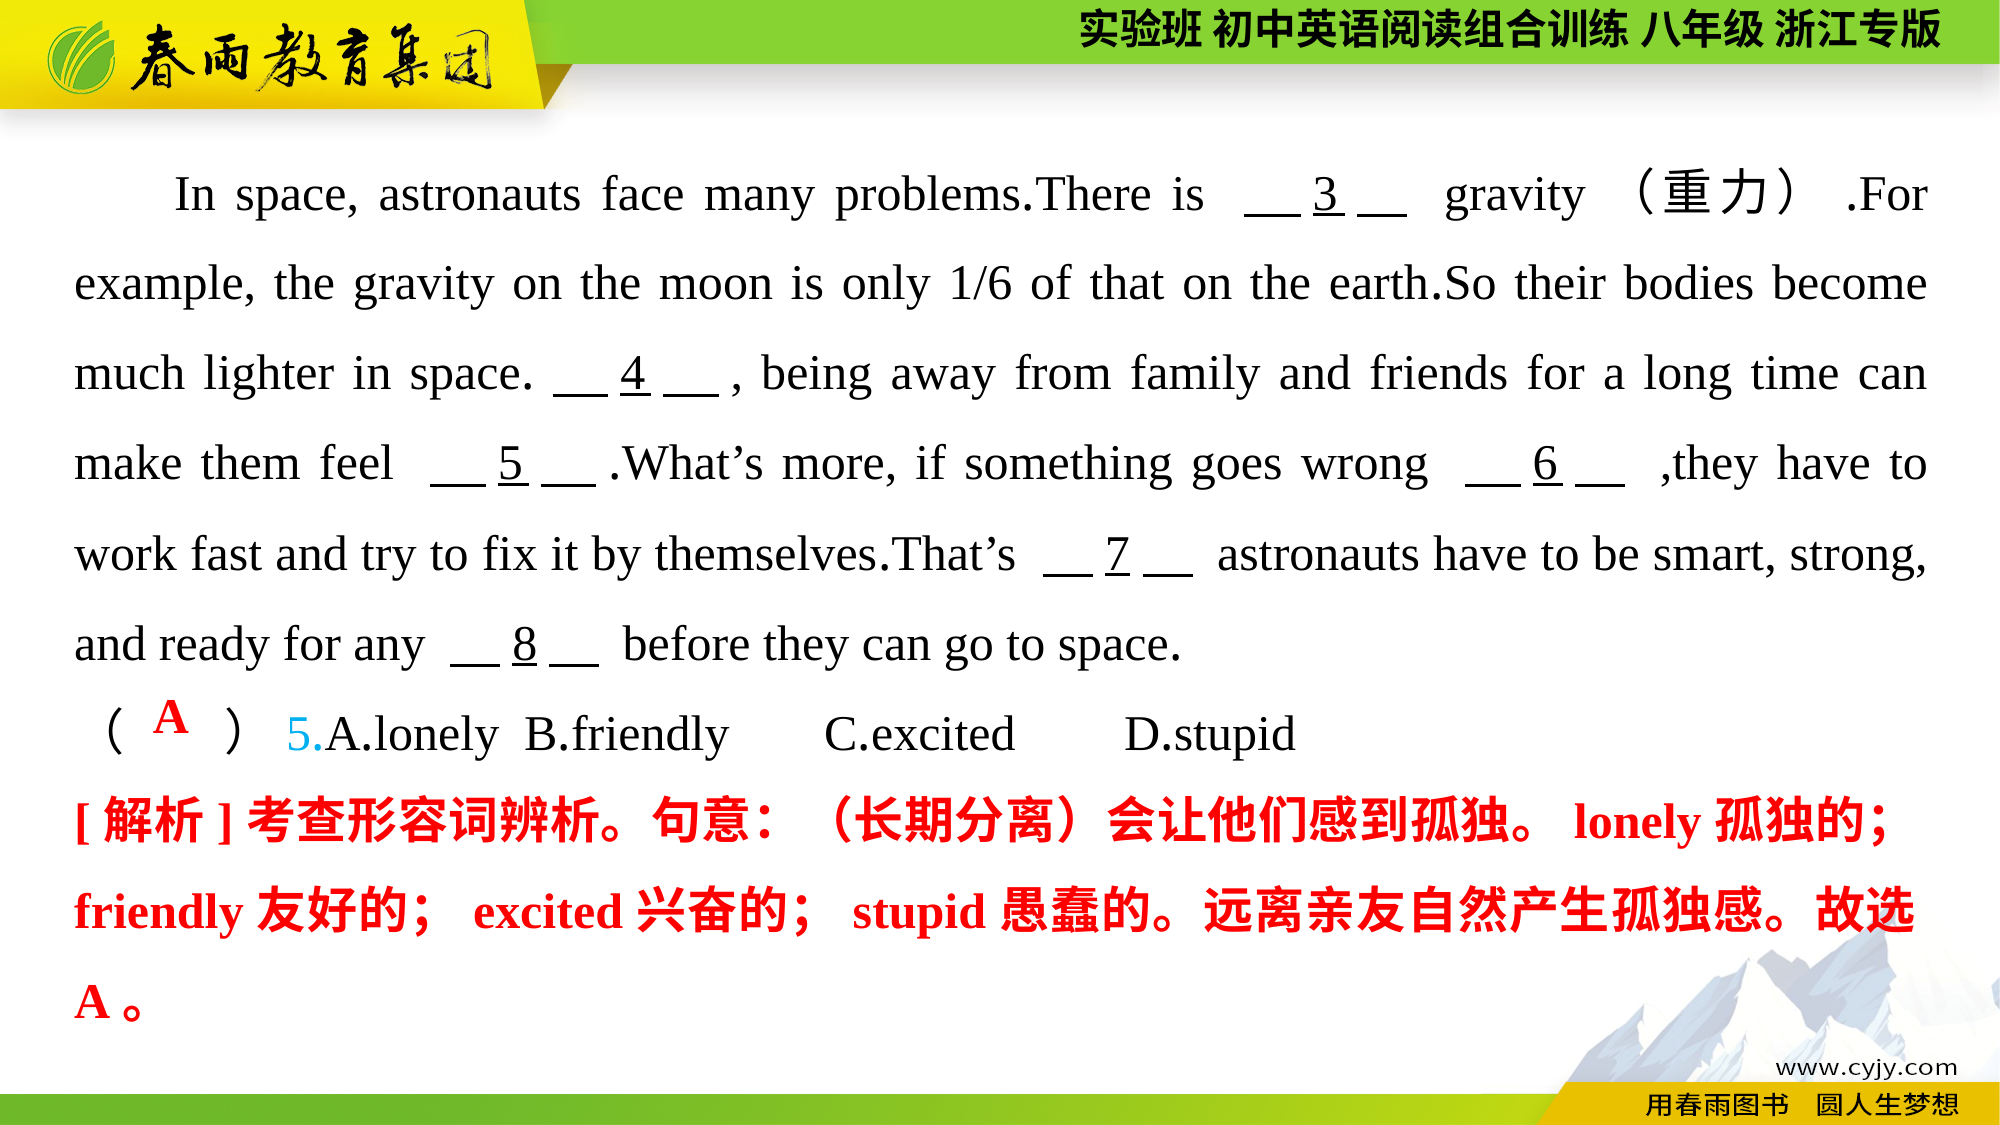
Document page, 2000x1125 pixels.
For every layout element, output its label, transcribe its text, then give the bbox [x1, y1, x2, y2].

picture [0, 0, 2000, 1125]
text_box [解析]考查形容词辨析。句意：（长期分离）会让他们感到孤独。lonely孤独的；friendly友好的；excited兴奋的；stupid愚蠢的。远离亲友自然产生孤独感。故选A。 [59, 751, 1944, 1037]
list In space, astronauts face many problems.There is 3 gravity（重力）.For example, the gravity on the moon is only 1/6 of that on the earth.So their bodies become much lighter in space. 4 , being away from family and friends for a long time can make them feel 5 .What’s more, if something goes wrong 6 ,they have to work fast and try to fix it by themselves.That’s 7 astronauts have to be smart, strong, and ready for any 8 before they can go to space. （ ）5.A.lonely B.friendly C.excited D.stupid [59, 122, 1944, 751]
text_box A [138, 675, 204, 751]
